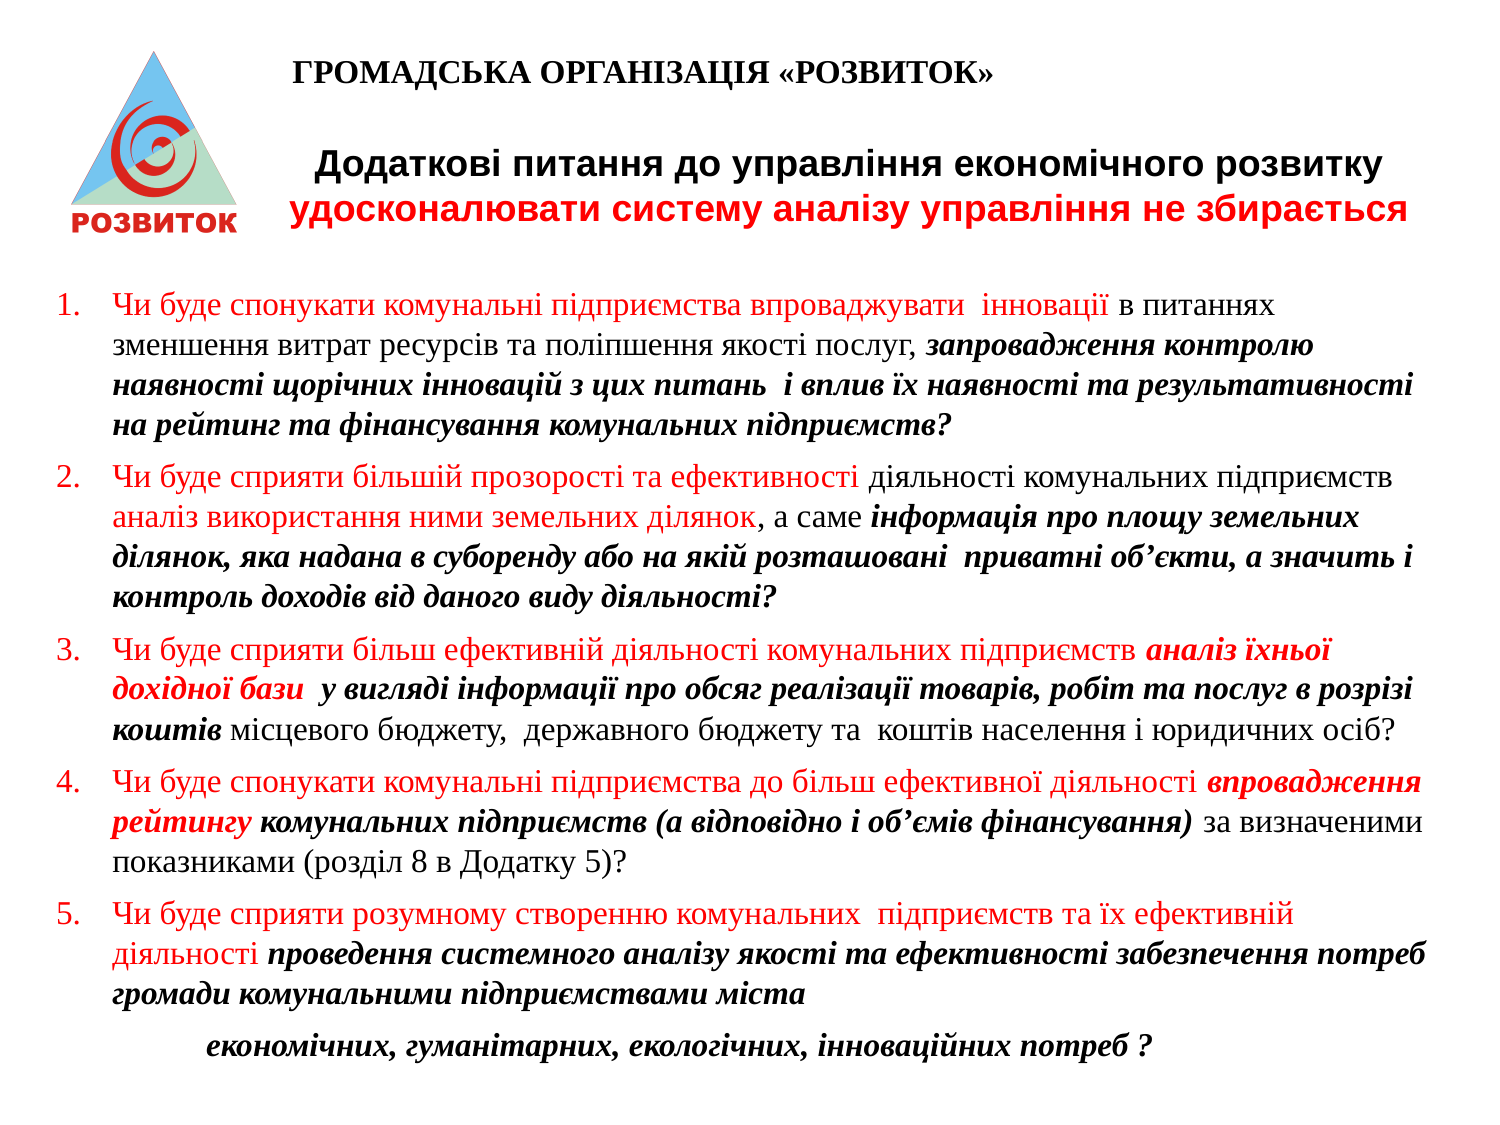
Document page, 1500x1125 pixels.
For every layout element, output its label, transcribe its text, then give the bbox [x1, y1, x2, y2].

text_box Додаткові питання до управління економічного розвитку удосконалювати систему аналізу управління не збирається [135, 132, 1500, 237]
text_box Чи буде спонукати комунальні підприємства впроваджувати інновації в питаннях зменшення витрат ресурсів та поліпшення якості послуг, запровадження контролю наявності щорічних інновацій з цих питань і вплив їх наявності та результативності на рейтинг та фінансування комунальних підприємств? Чи буде сприяти більшій прозорості та ефективності діяльності комунальних підприємств аналіз використання ними земельних ділянок, а саме інформація про площу земельних ділянок, яка надана в суборенду або на якій розташовані приватні об’єкти, а значить і контроль доходів від даного виду діяльності? Чи буде сприяти більш ефективній діяльності комунальних підприємств аналіз їхньої дохідної бази у вигляді інформації про обсяг реалізації товарів, робіт та послуг в розрізі коштів місцевого бюджету, державного бюджету та коштів населення і юридичних осіб? Чи буде спонукати комунальні підприємства до більш ефективної діяльності впровадження рейтингу комунальних підприємств (а відповідно і об’ємів фінансування) за визначеними показниками (розділ 8 в Додатку 5)? Чи буде сприяти розумному створенню комунальних підприємств та їх ефективній діяльності проведення системного аналізу якості та ефективності забезпечення потреб громади комунальними підприємствами міста економічних, гуманітарних, екологічних, інноваційних потреб ? [41, 274, 1450, 1071]
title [70, 50, 237, 233]
text_box ГРОМАДСЬКА ОРГАНІЗАЦІЯ «РОЗВИТОК» [277, 37, 1341, 90]
